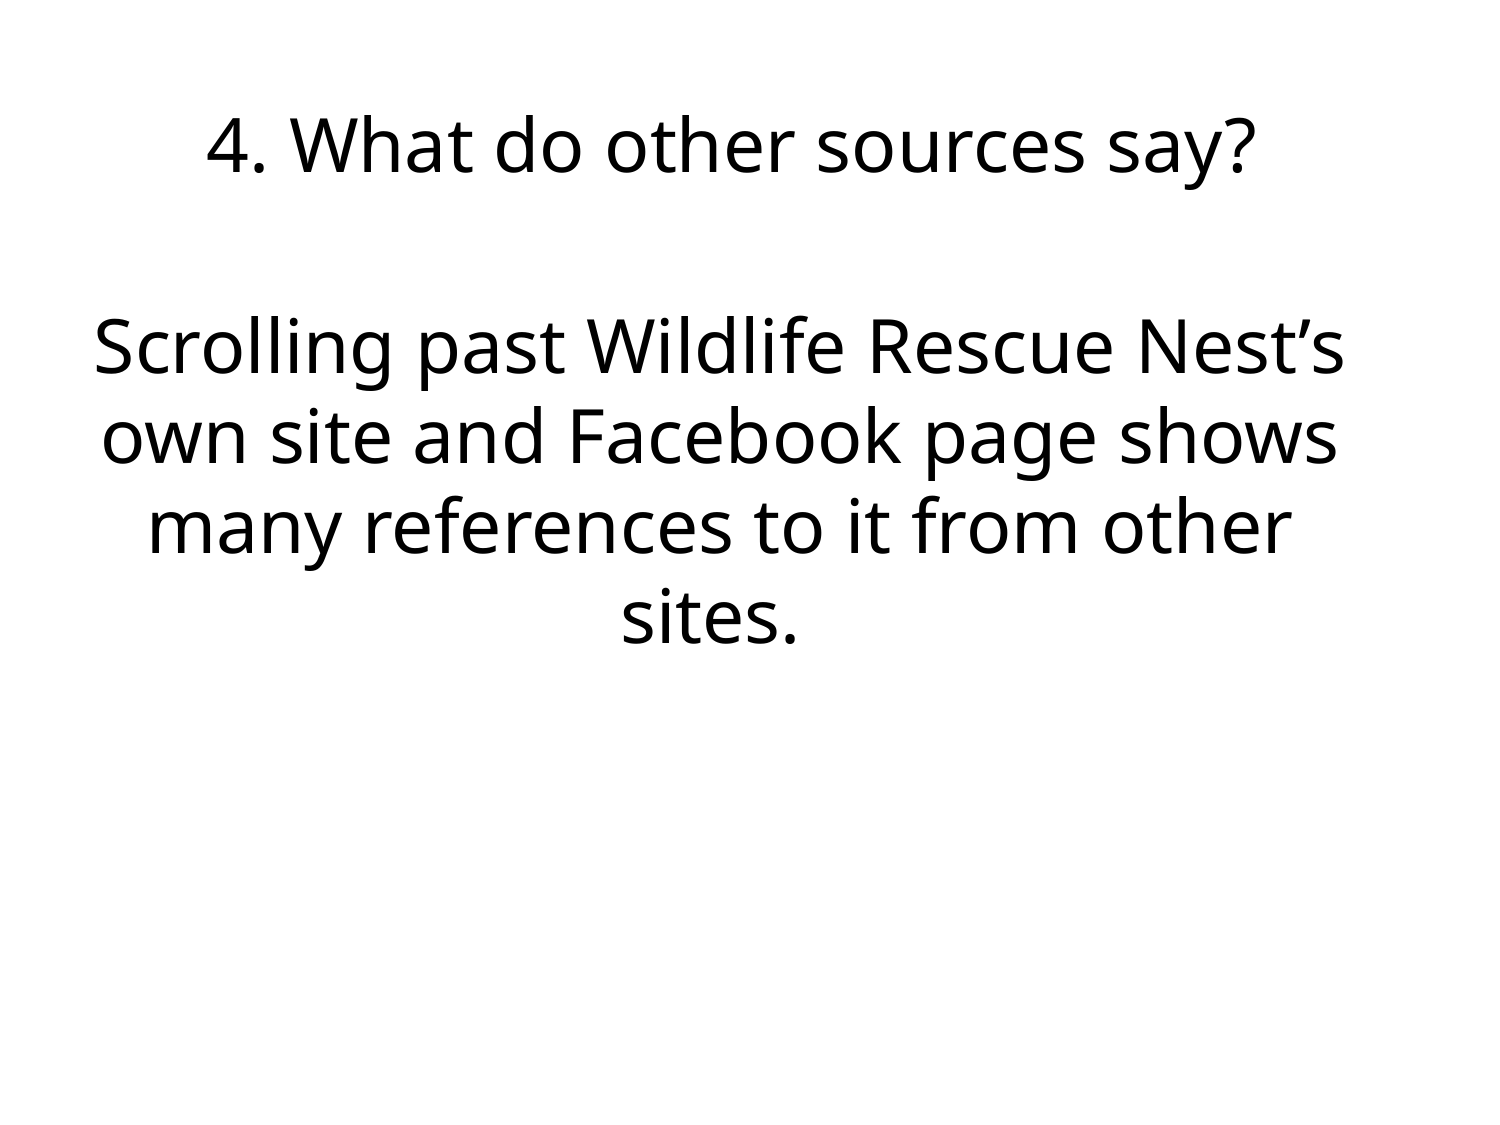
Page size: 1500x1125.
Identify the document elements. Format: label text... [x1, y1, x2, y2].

text_box 4. What do other sources say? [182, 89, 1282, 195]
text_box Scrolling past Wildlife Rescue Nest’s own site and Facebook page shows many references to it from other sites. [53, 290, 1388, 666]
